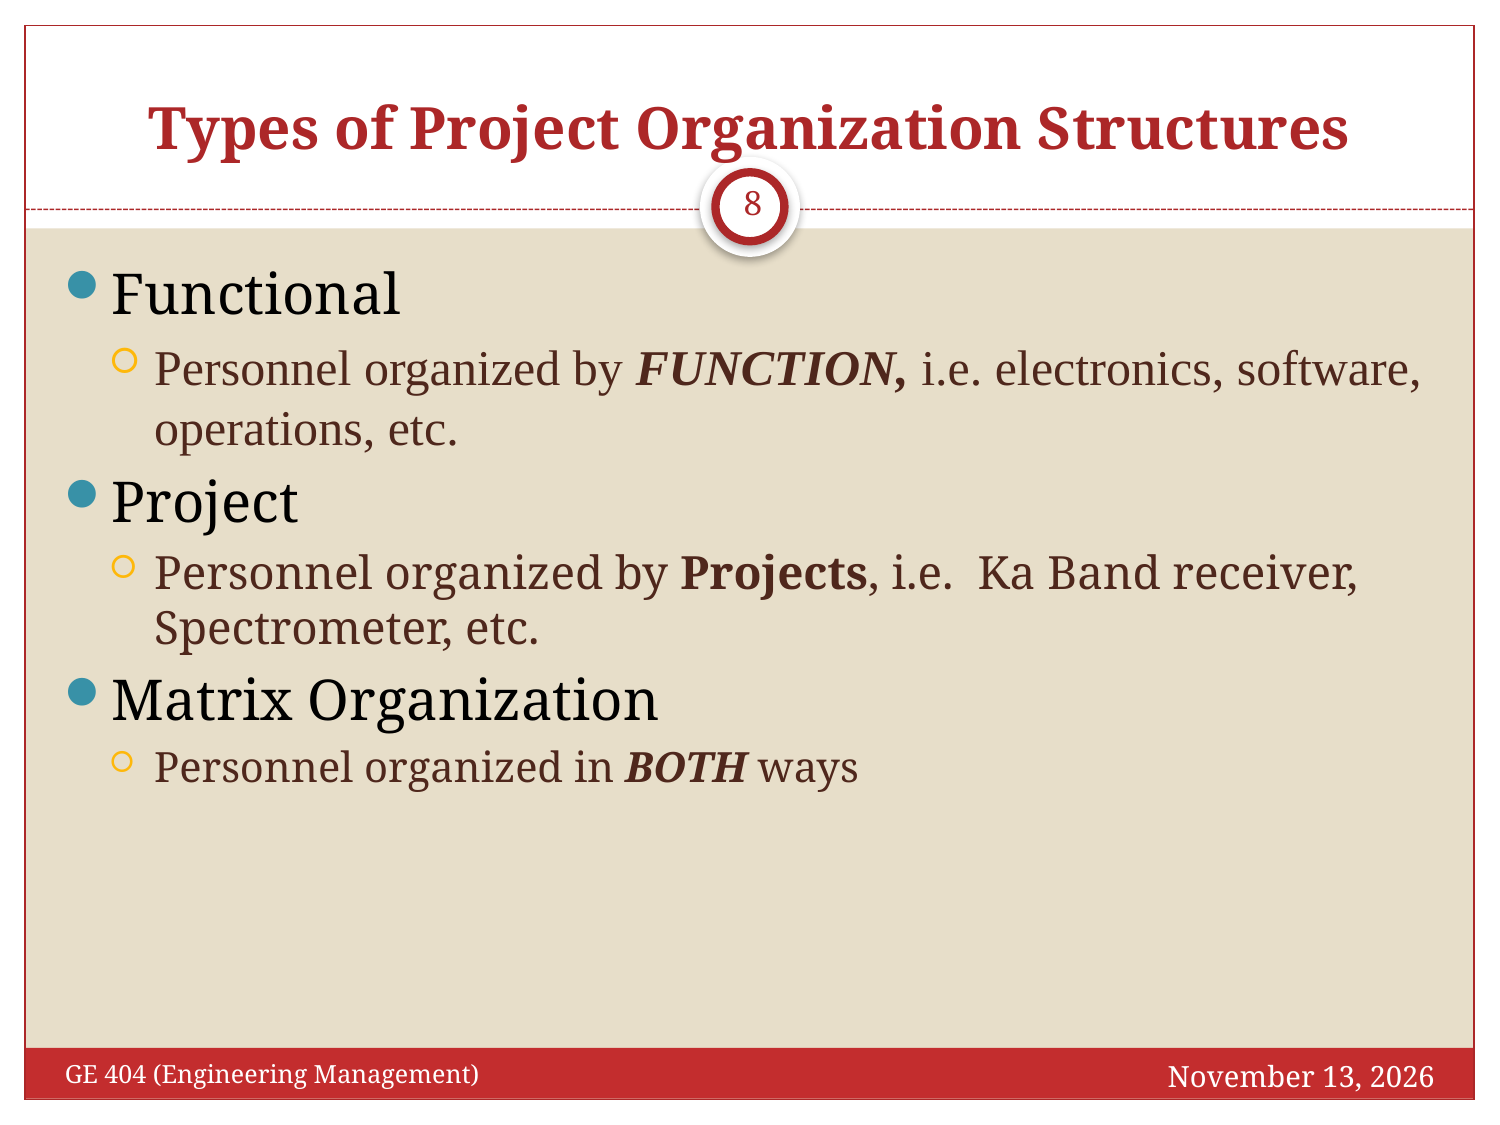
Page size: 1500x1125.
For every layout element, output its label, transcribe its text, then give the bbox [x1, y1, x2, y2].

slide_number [950, 1050, 1450, 1111]
slide_number 8 [715, 168, 791, 241]
list Functional Personnel organized by FUNCTION, i.e. electronics, software, operations, etc. Project Personnel organized by Projects, i.e. Ka Band receiver, Spectrometer, etc. Matrix Organization Personnel organized in BOTH ways [49, 250, 1445, 1001]
title Types of Project Organization Structures [49, 43, 1450, 169]
footer GE 404 (Engineering Management) [50, 1051, 638, 1112]
